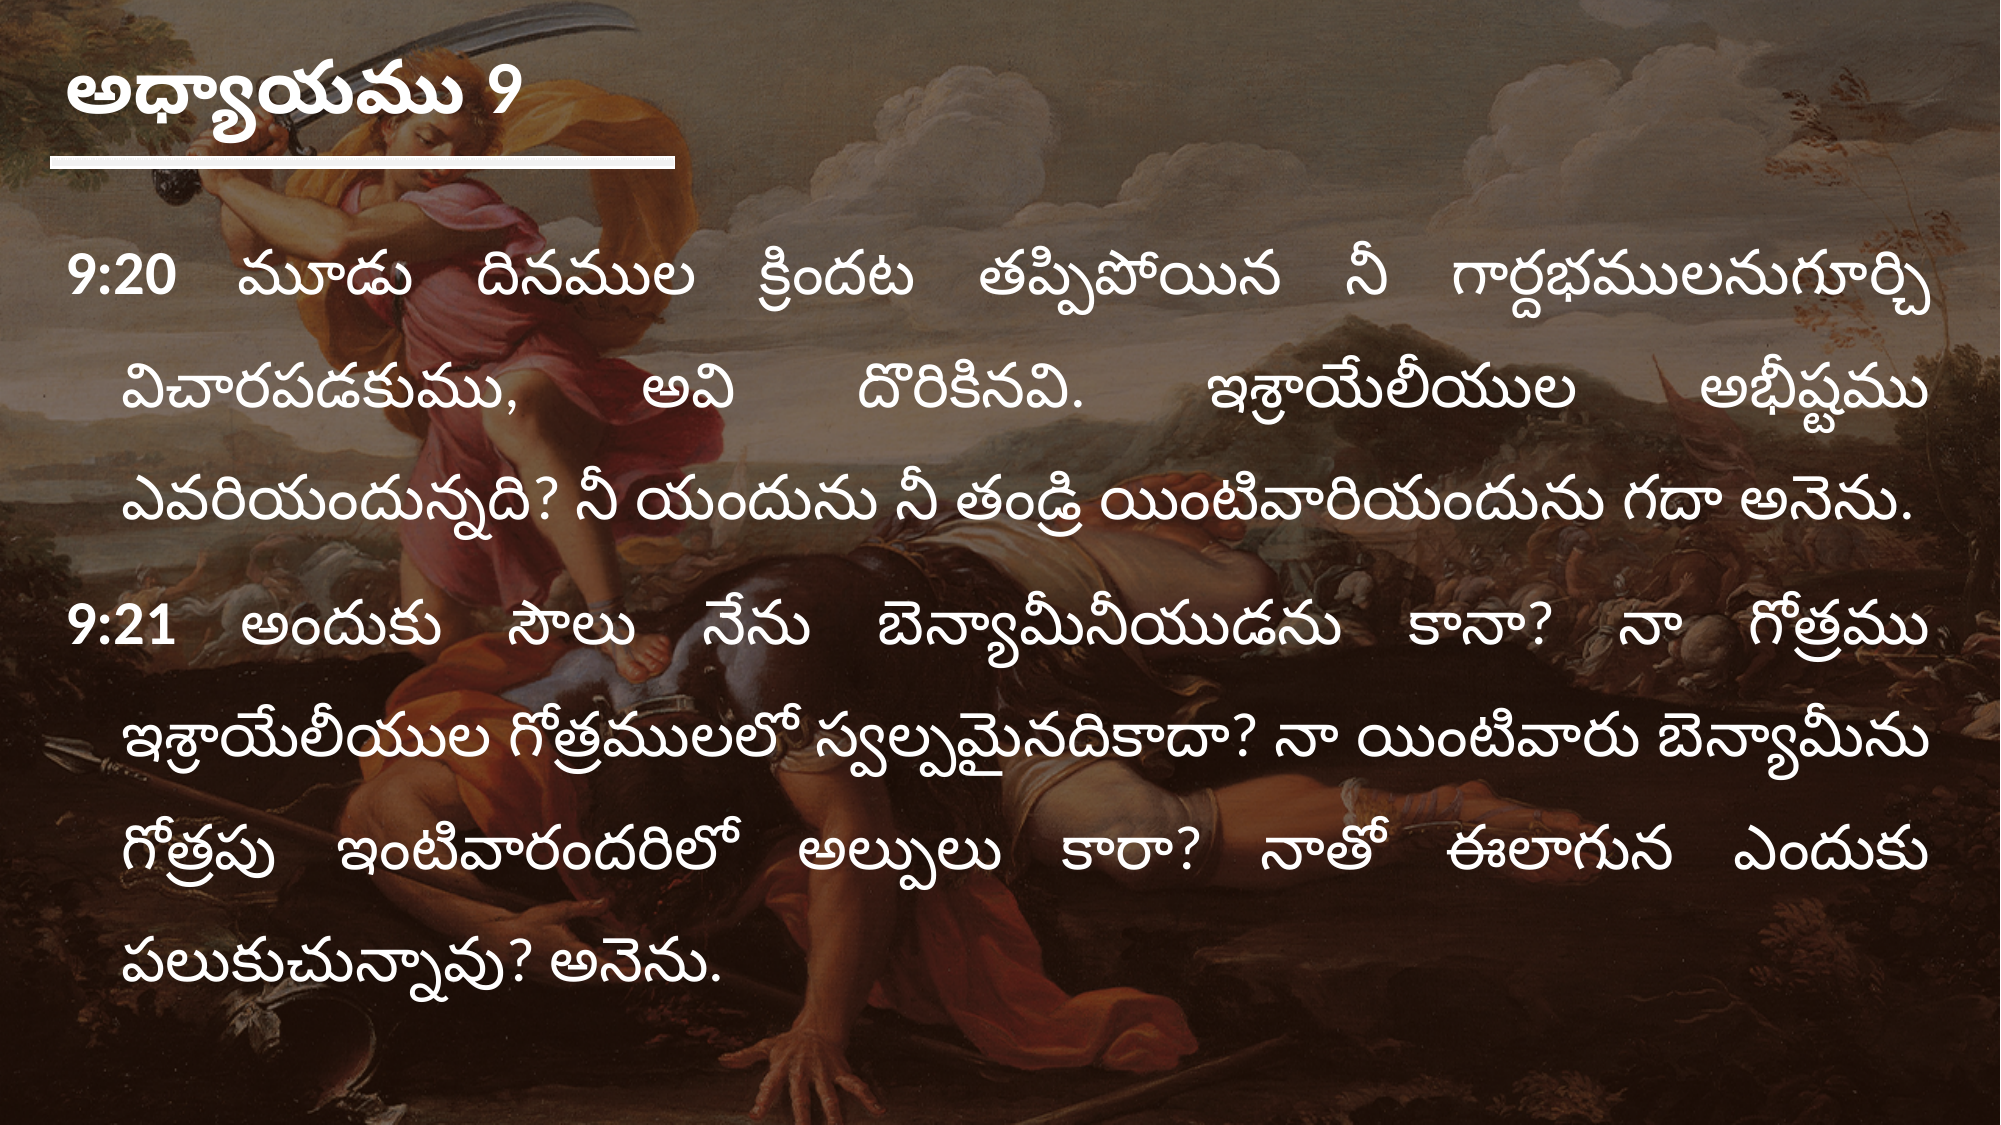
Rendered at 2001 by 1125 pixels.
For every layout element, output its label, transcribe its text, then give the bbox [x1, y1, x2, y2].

title అధ్యాయము 9 [50, 0, 1925, 167]
picture [0, 0, 2000, 1125]
list 9:20 మూడు దినముల క్రిందట తప్పిపోయిన నీ గార్దభములనుగూర్చి విచారపడకుము, అవి దొరికినవి. ఇశ్రాయేలీయుల అభీష్టము ఎవరియందున్నది? నీ యందును నీ తండ్రి యింటివారియందును గదా అనెను. 9:21 అందుకు సౌలు నేను బెన్యామీనీయుడను కానా? నా గోత్రము ఇశ్రాయేలీయుల గోత్రములలో స్వల్పమైనదికాదా? నా యింటివారు బెన్యామీను గోత్రపు ఇంటివారందరిలో అల్పులు కారా? నాతో ఈలాగున ఎందుకు పలుకుచున్నావు? అనెను. [50, 187, 1946, 1063]
